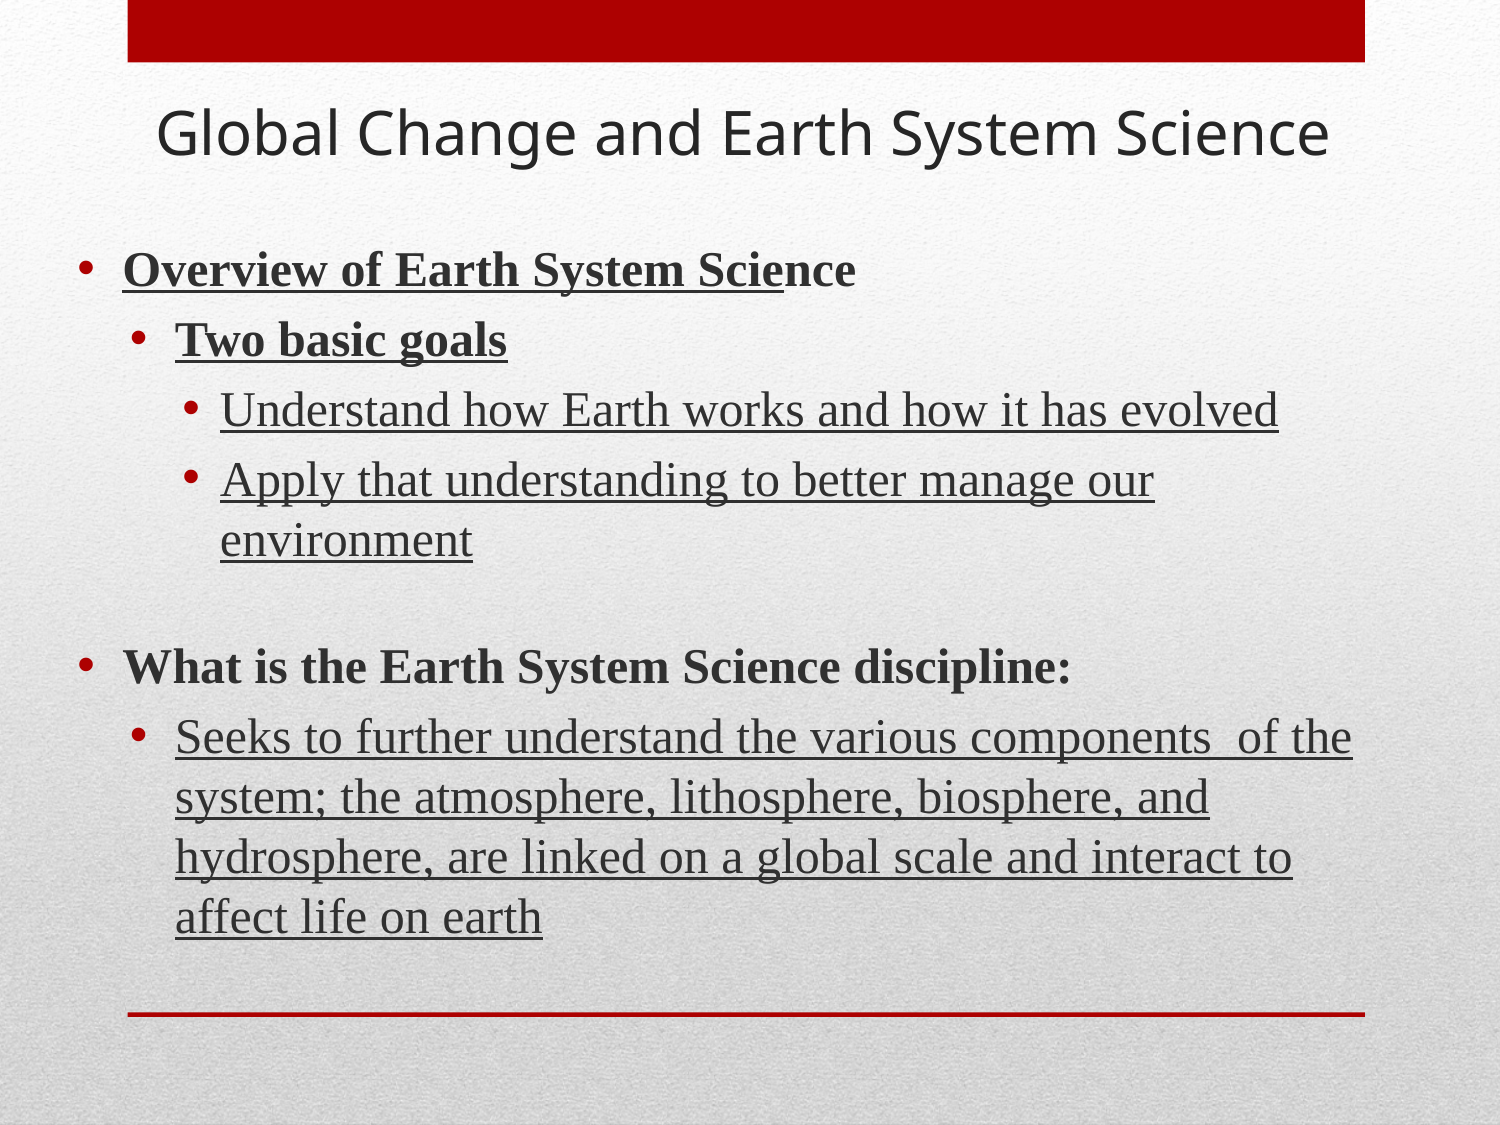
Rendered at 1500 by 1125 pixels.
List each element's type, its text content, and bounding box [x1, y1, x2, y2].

list Overview of Earth System Science Two basic goals Understand how Earth works and how it has evolved Apply that understanding to better manage our environment What is the Earth System Science discipline: Seeks to further understand the various components of the system; the atmosphere, lithosphere, biosphere, and hydrosphere, are linked on a global scale and interact to affect life on earth [62, 187, 1413, 994]
title Global Change and Earth System Science [125, 37, 1363, 175]
